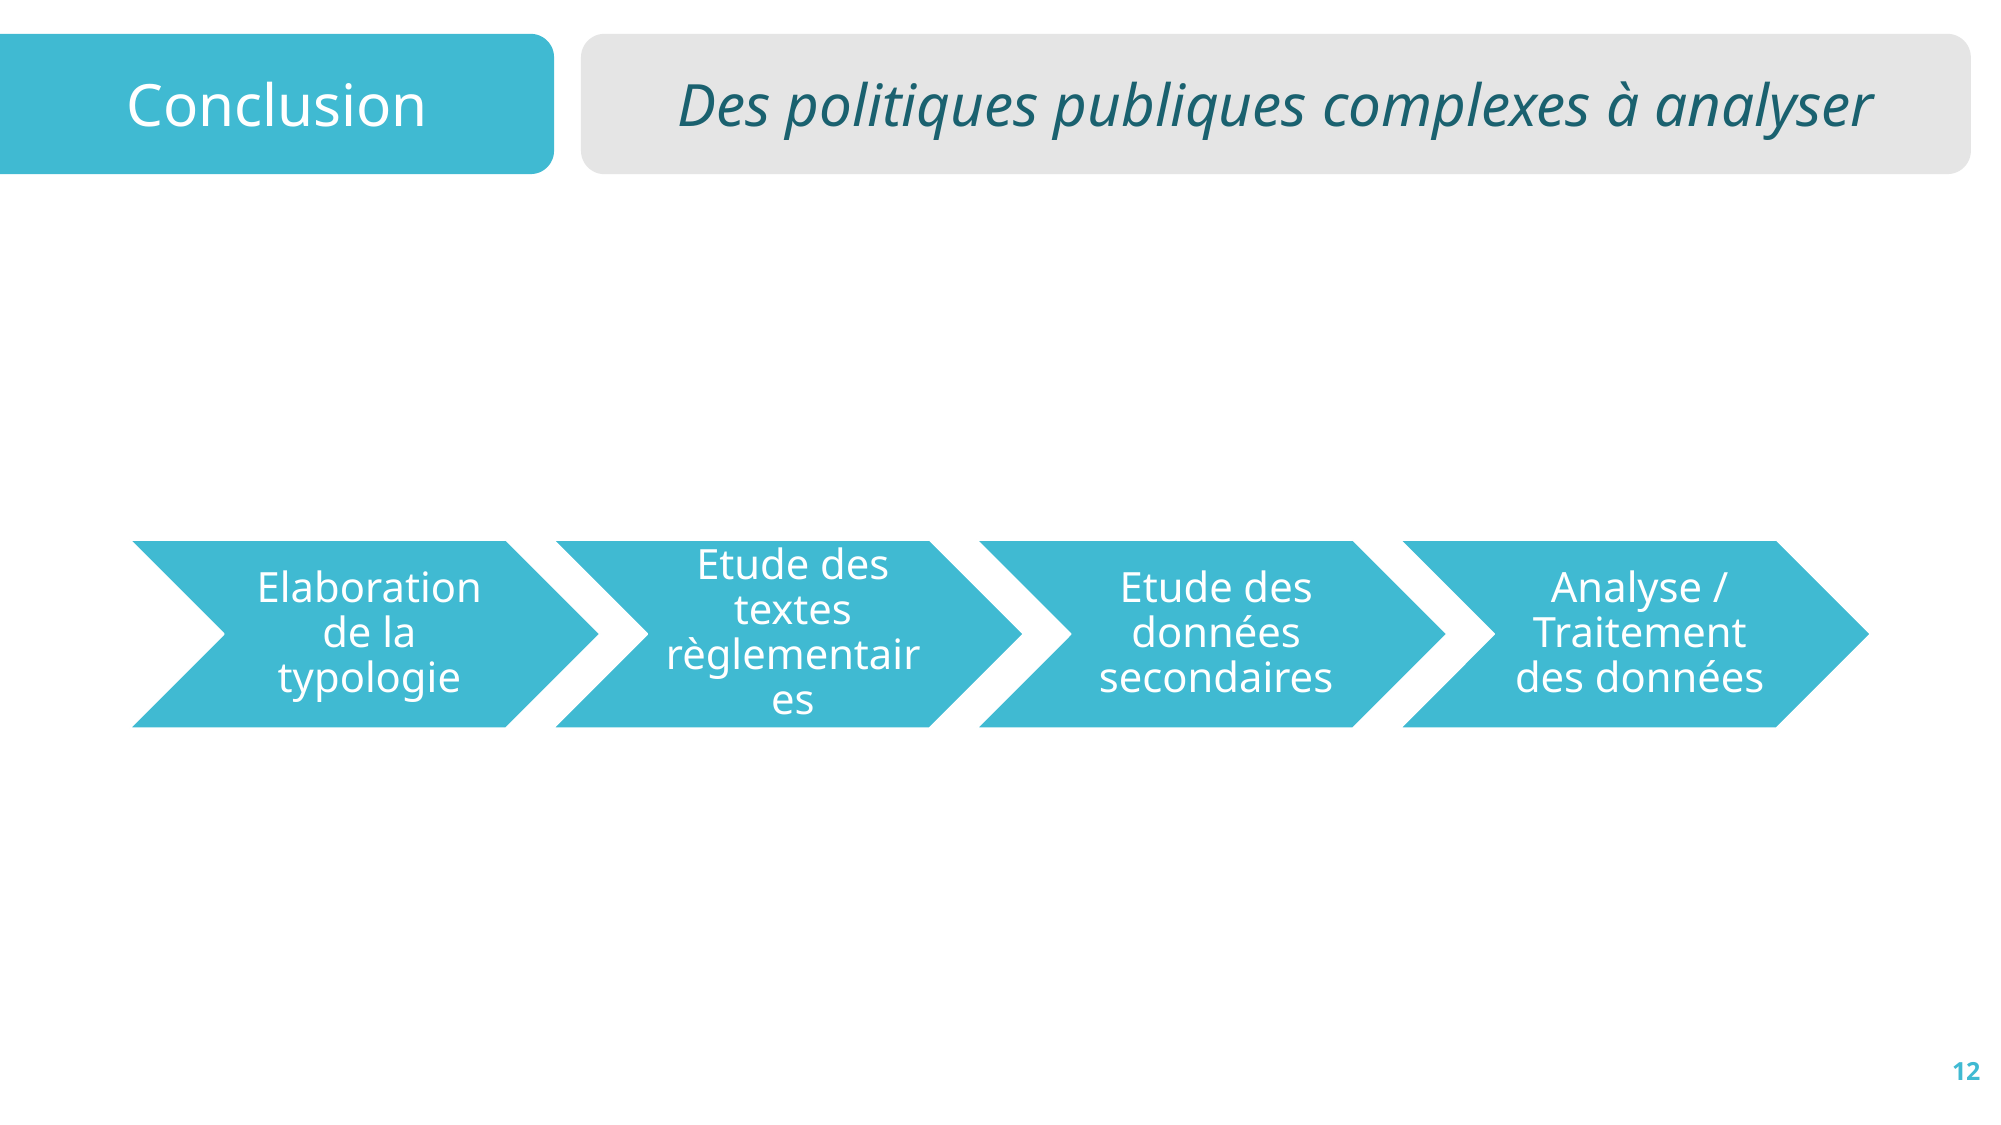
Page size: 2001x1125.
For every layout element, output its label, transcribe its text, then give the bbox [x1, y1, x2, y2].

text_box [128, 117, 1872, 1125]
text_box [0, 32, 555, 176]
text_box [580, 32, 1972, 175]
slide_number 12 [1872, 1042, 1996, 1103]
text_box Des politiques publiques complexes à analyser [611, 61, 1941, 146]
text_box Conclusion [26, 61, 527, 146]
